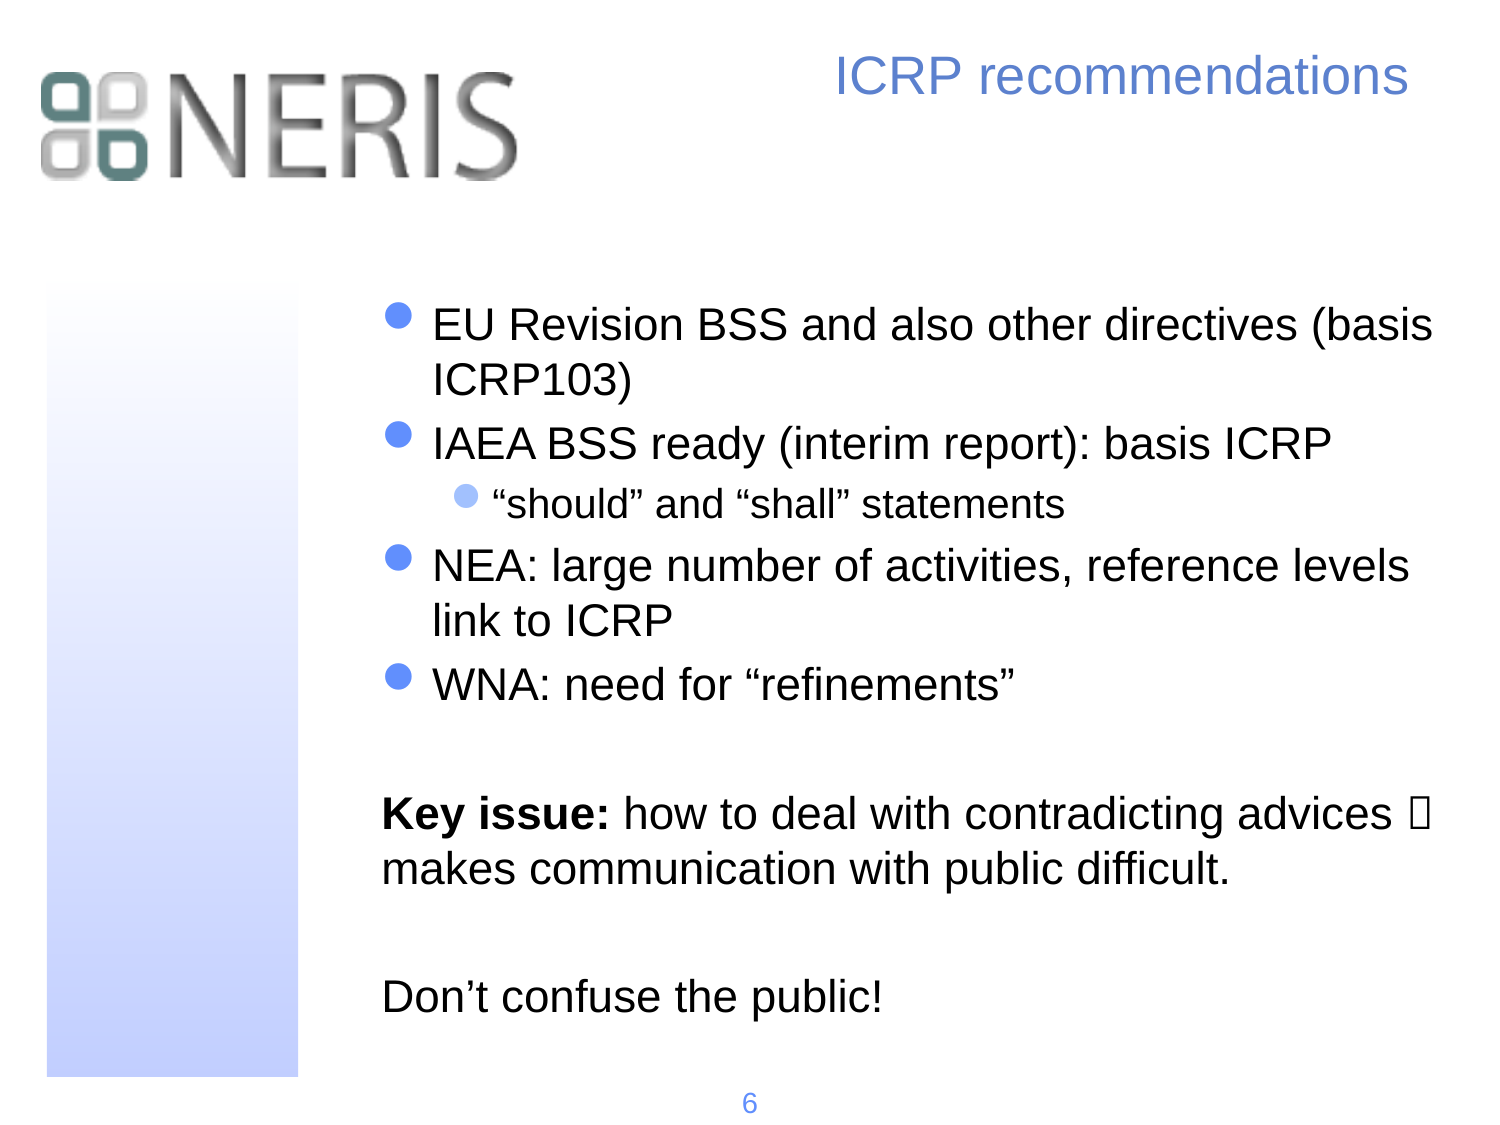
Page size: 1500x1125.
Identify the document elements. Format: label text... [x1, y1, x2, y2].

picture [41, 71, 530, 181]
slide_number 6 [0, 1076, 1500, 1124]
text_box [2, 0, 548, 242]
list EU Revision BSS and also other directives (basis ICRP103) IAEA BSS ready (interim report): basis ICRP “should” and “shall” statements NEA: large number of activities, reference levels link to ICRP WNA: need for “refinements” Key issue: how to deal with contradicting advices  makes communication with public difficult. Don’t confuse the public! [367, 287, 1451, 1073]
title ICRP recommendations [548, 45, 1425, 233]
